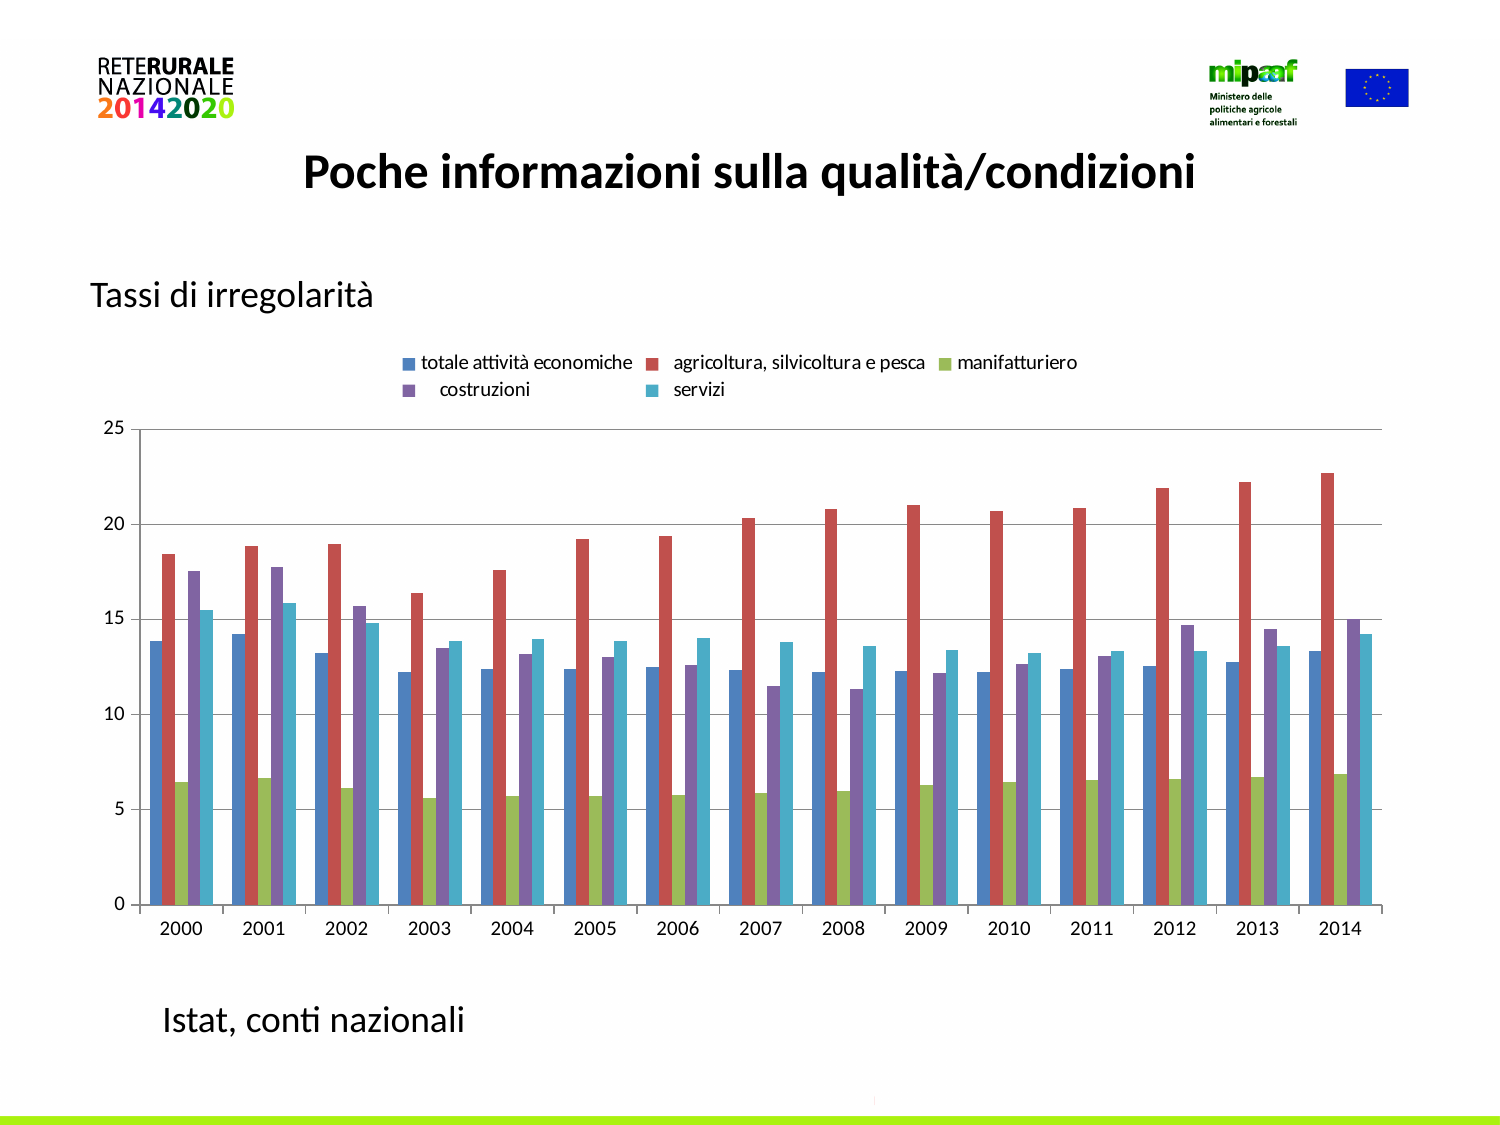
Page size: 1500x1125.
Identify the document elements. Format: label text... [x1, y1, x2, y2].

title Poche informazioni sulla qualità/condizioni [75, 45, 1425, 233]
chart [76, 337, 1409, 953]
text_box Istat, conti nazionali [147, 987, 502, 1048]
picture [0, 39, 1500, 1125]
list Tassi di irregolarità [75, 262, 1425, 1005]
